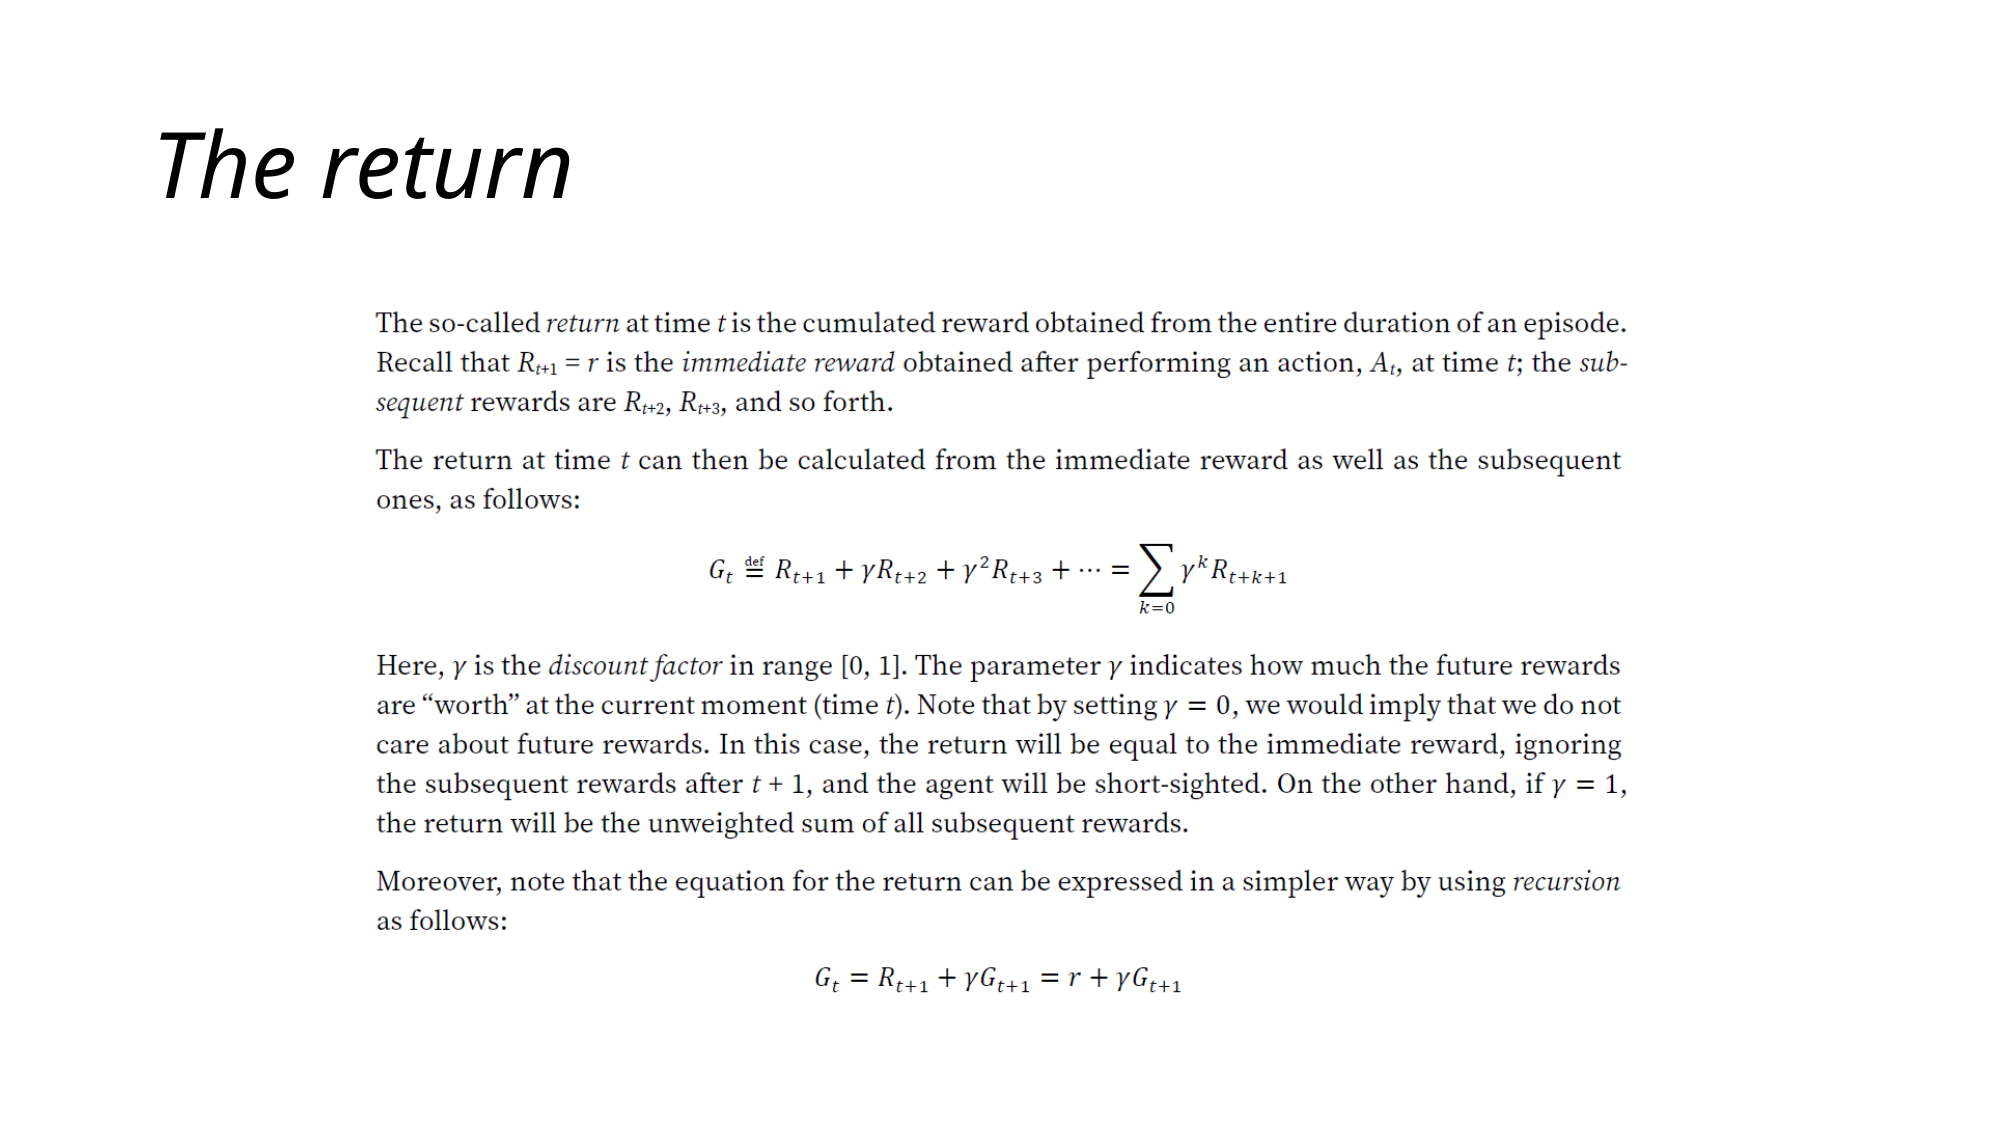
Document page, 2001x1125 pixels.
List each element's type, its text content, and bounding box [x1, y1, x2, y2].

title The return [137, 59, 1863, 278]
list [361, 299, 1639, 1014]
